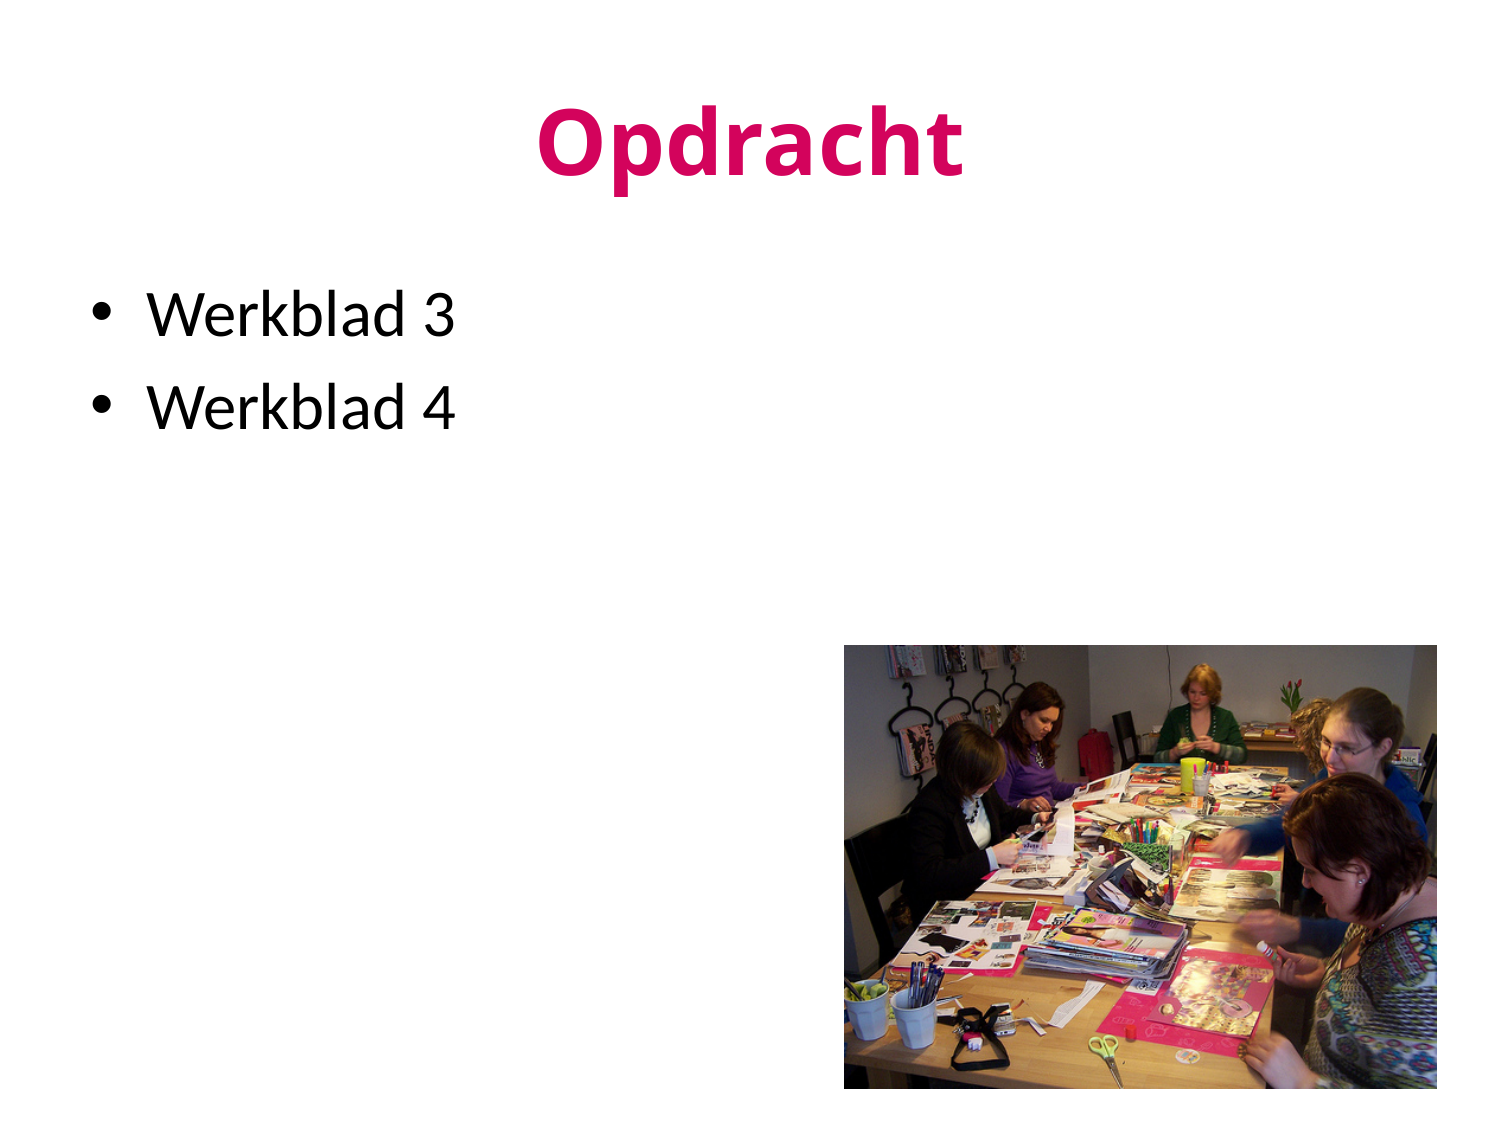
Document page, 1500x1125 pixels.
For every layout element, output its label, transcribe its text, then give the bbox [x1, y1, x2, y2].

picture [844, 644, 1437, 1090]
list Werkblad 3 Werkblad 4 [75, 262, 1425, 1005]
title Opdracht [75, 45, 1425, 233]
